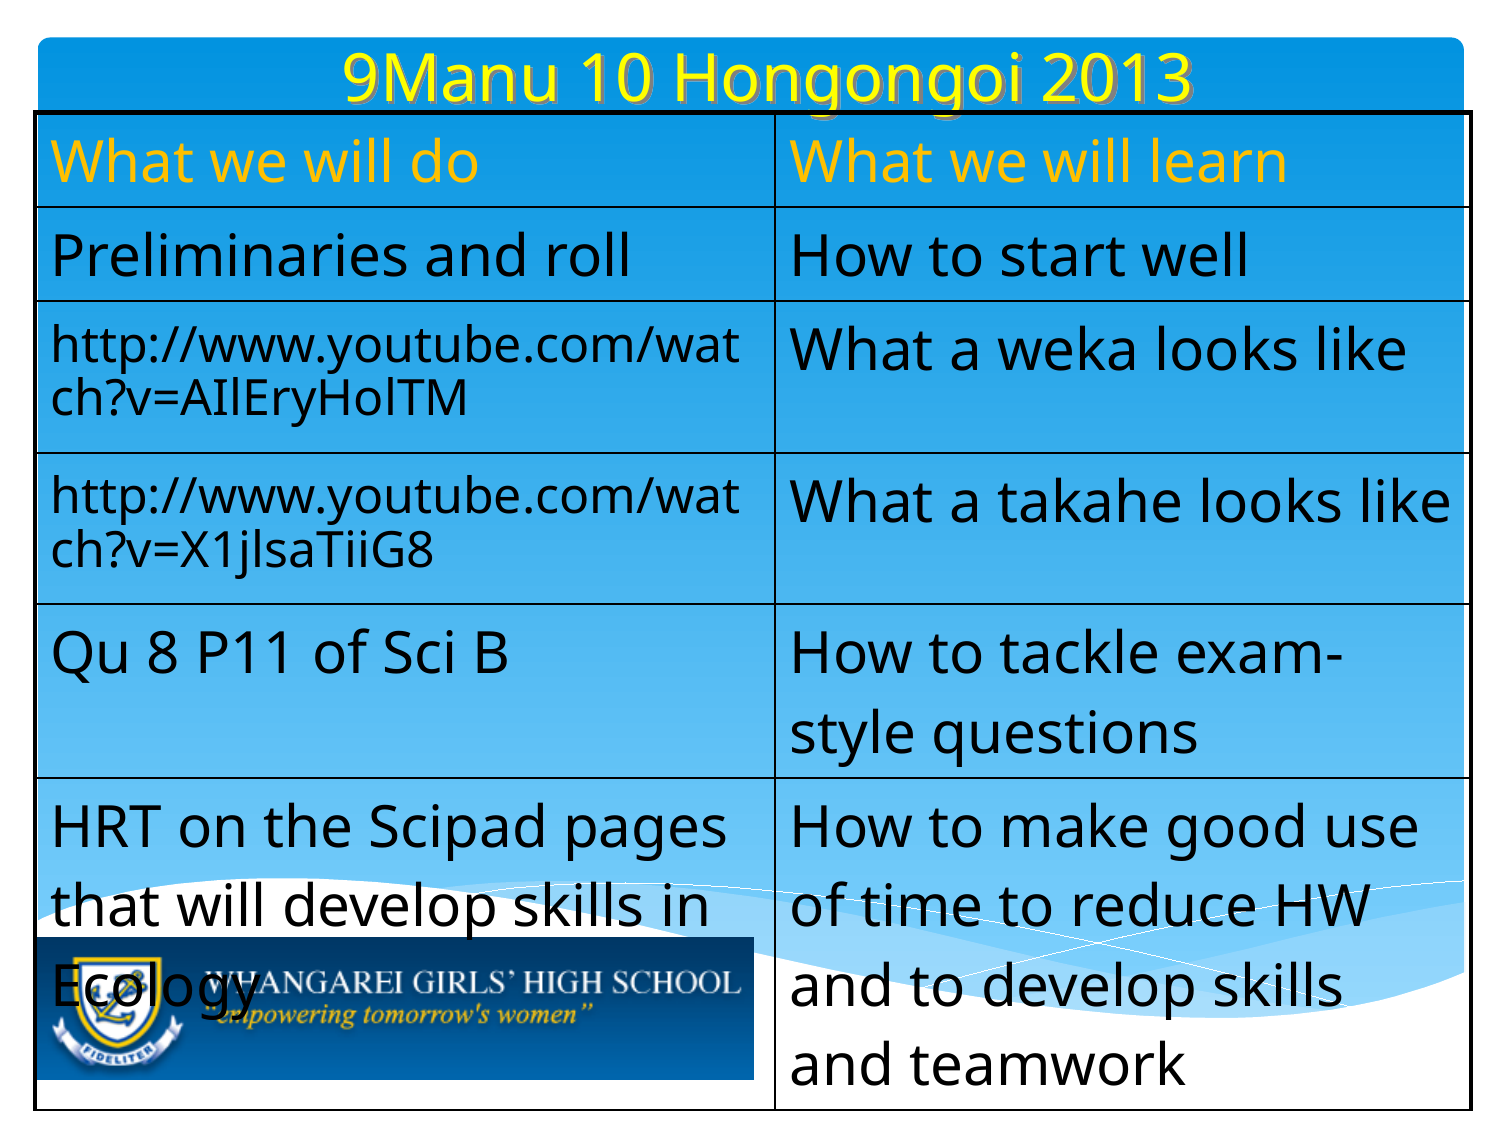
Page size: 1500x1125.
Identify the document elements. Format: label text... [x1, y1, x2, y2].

table_cell What a takahe looks like [776, 454, 1469, 603]
table_cell What a weka looks like [776, 302, 1469, 452]
table_cell How to tackle exam-style questions [776, 605, 1469, 777]
table_cell Qu 8 P11 of Sci B [37, 605, 774, 777]
table_cell http://www.youtube.com/watch?v=X1jlsaTiiG8 [37, 454, 774, 603]
table_cell http://www.youtube.com/watch?v=AIlEryHolTM [37, 302, 774, 452]
table_cell HRT on the Scipad pages that will develop skills in Ecology [37, 779, 774, 1109]
table_cell Preliminaries and roll [37, 208, 774, 300]
text_box 9Manu 10 Hongongoi 2013 [162, 24, 1375, 110]
table_cell How to start well [776, 208, 1469, 300]
table_cell How to make good use of time to reduce HW and to develop skills and teamwork [776, 779, 1469, 1109]
picture [37, 937, 754, 1080]
table_header What we will do [37, 115, 774, 206]
table_header What we will learn [776, 115, 1469, 206]
